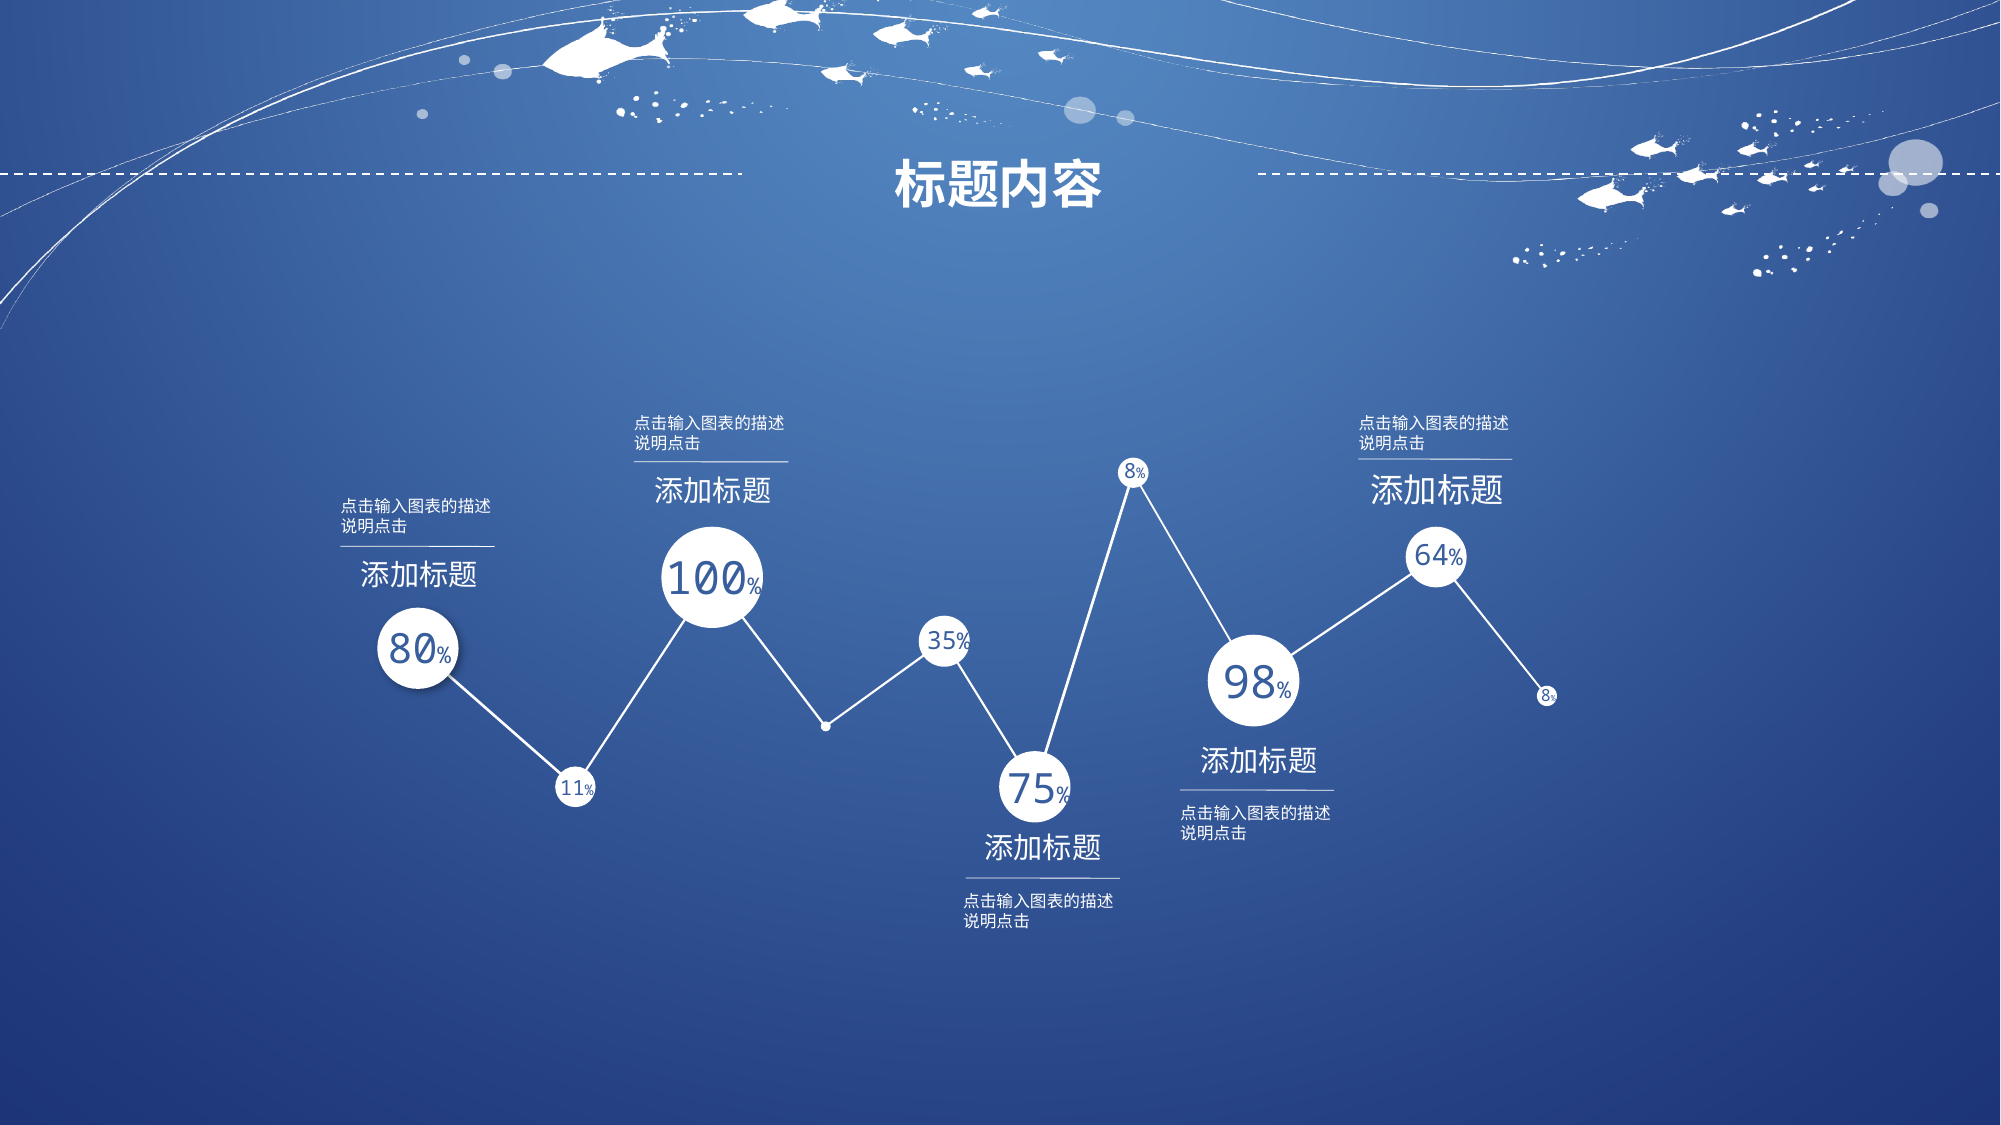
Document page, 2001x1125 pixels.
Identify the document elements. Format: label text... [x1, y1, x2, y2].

text_box 添加标题 [1185, 734, 1333, 785]
text_box [396, 607, 440, 614]
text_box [1106, 450, 1163, 493]
text_box 添加标题 [969, 822, 1117, 873]
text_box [988, 751, 1090, 823]
text_box 添加标题 [639, 464, 787, 515]
text_box 点击输入图表的描述说明点击 [948, 883, 1138, 939]
text_box [1044, 493, 1129, 751]
text_box 点击输入图表的描述说明点击 [619, 405, 808, 461]
text_box 点击输入图表的描述说明点击 [1165, 795, 1354, 851]
text_box [1143, 493, 1228, 634]
text_box 添加标题 [345, 549, 493, 599]
picture [0, 0, 2001, 1125]
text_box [647, 526, 780, 628]
text_box 点击输入图表的描述说明点击 [1343, 405, 1533, 461]
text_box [908, 615, 989, 667]
text_box [1310, 583, 1395, 644]
text_box [749, 628, 823, 723]
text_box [1395, 526, 1482, 588]
text_box [959, 667, 1014, 751]
text_box [1459, 588, 1533, 677]
text_box 添加标题 [1355, 461, 1519, 517]
text_box 点击输入图表的描述说明点击 [325, 488, 515, 544]
text_box [587, 628, 681, 766]
text_box [456, 681, 554, 766]
text_box [820, 721, 831, 732]
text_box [542, 766, 611, 809]
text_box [1204, 634, 1310, 727]
text_box 80% [372, 614, 467, 680]
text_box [1523, 677, 1573, 713]
text_box [829, 665, 910, 724]
text_box [392, 680, 444, 689]
